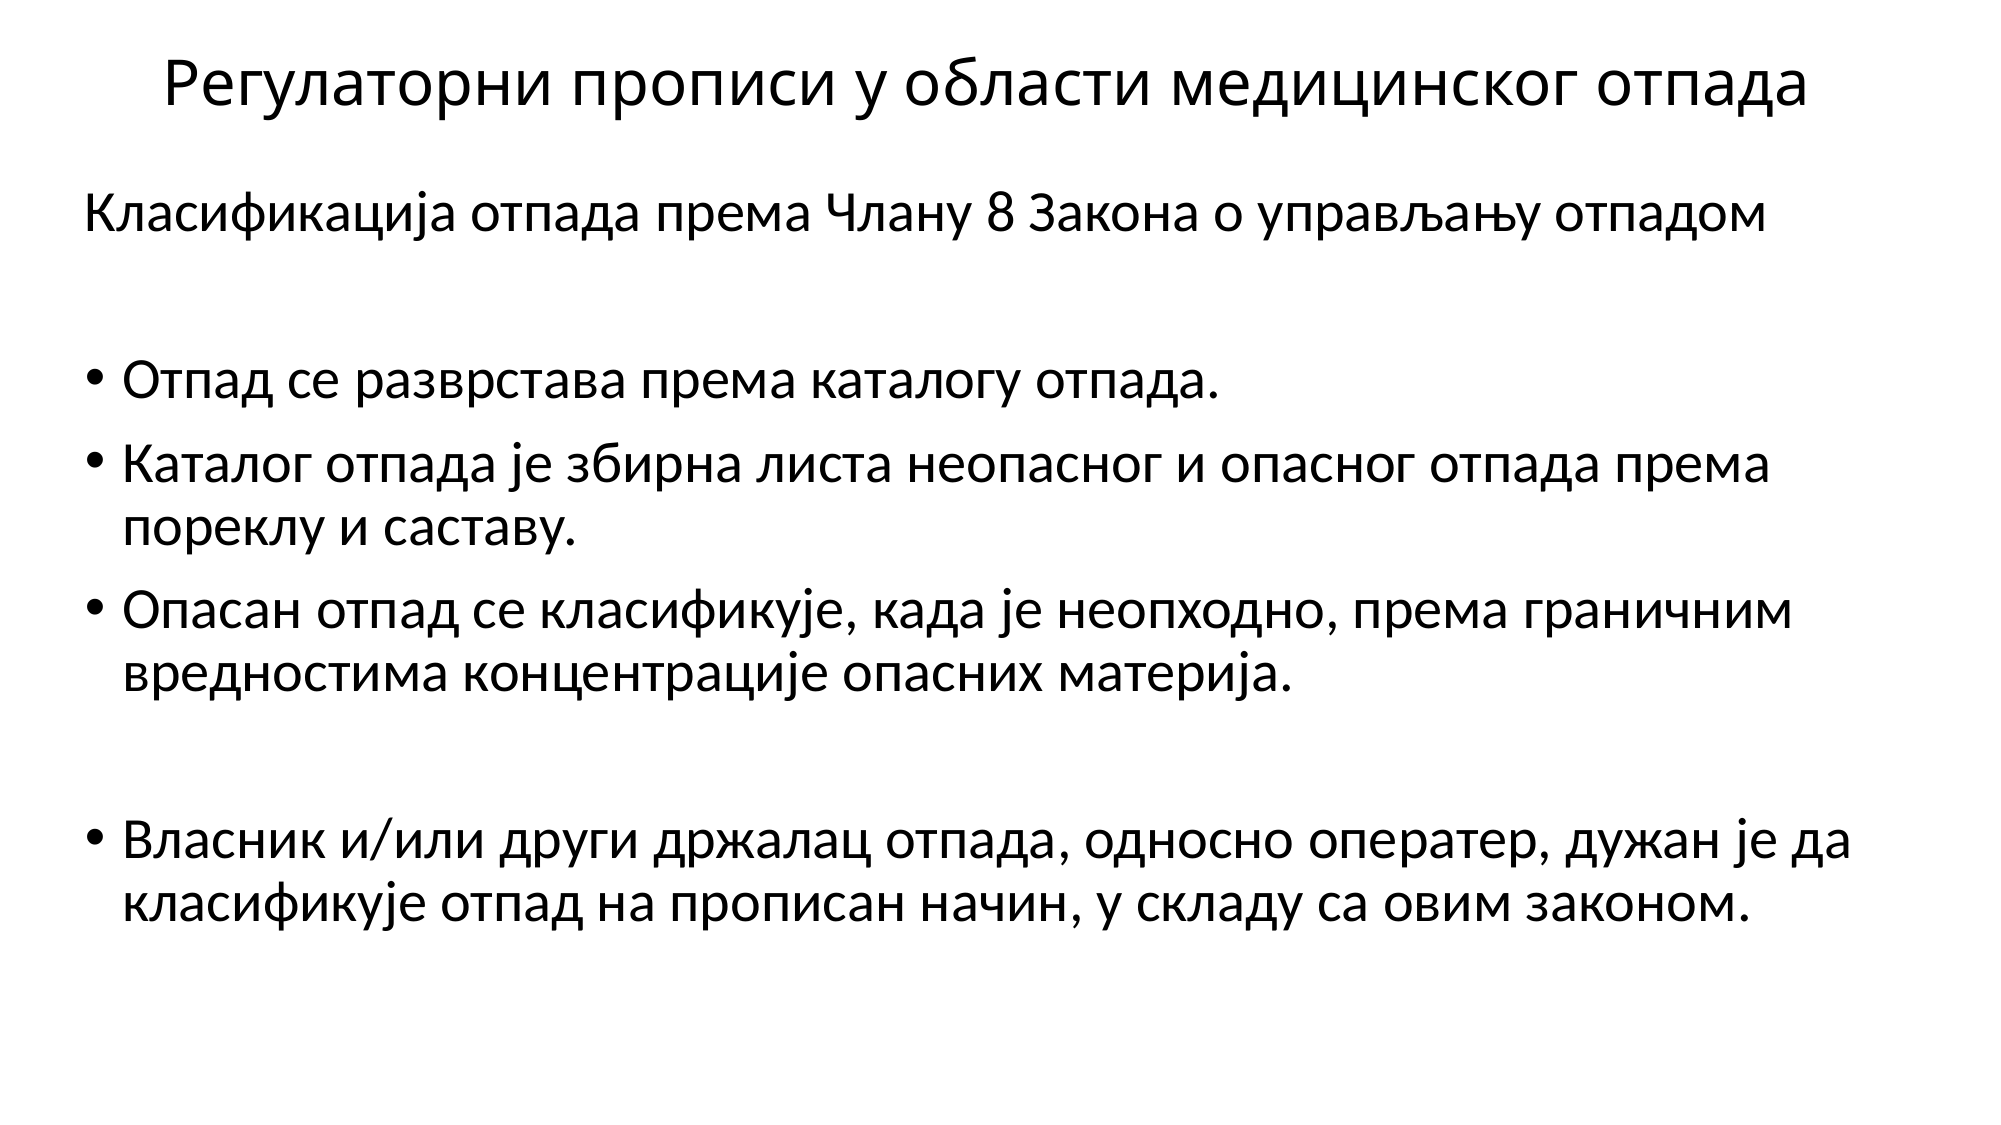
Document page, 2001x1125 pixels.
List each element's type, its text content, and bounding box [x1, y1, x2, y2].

title Регулаторни прописи у области медицинског отпада [124, 34, 1850, 136]
list Класификација отпада према Члану 8 Закона о управљању отпадом Отпад се разврстава према каталогу отпада. Каталог отпада је збирна листа неопасног и опасног отпада према пореклу и саставу. Опасан отпад се класификује, када је неопходно, према граничним вредностима концентрације опасних материја. Власник и/или други држалац отпада, односно оператер, дужан је да класификује отпад на прописан начин, у складу са овим законом. [69, 173, 1950, 1072]
